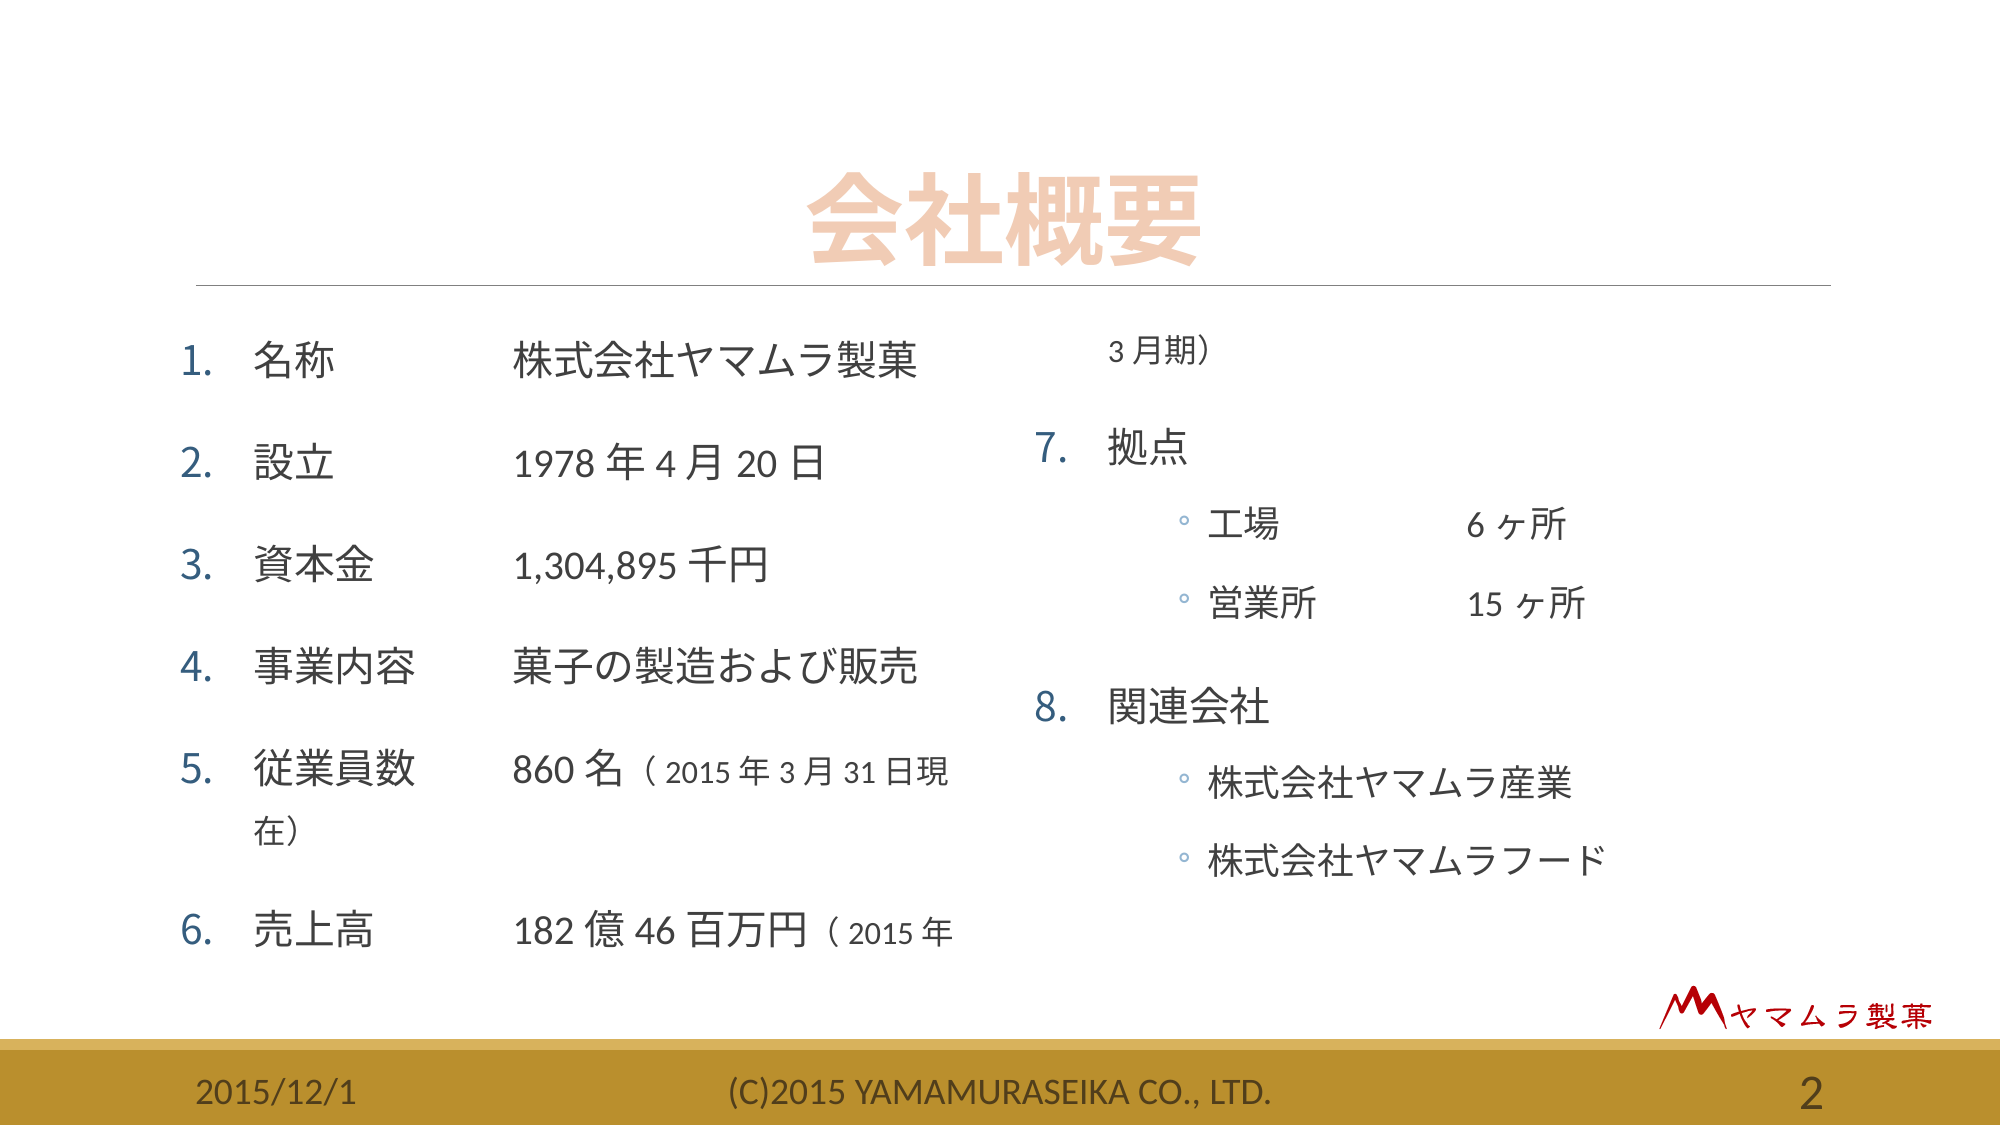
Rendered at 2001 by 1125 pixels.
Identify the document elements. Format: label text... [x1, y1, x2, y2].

list 名称 株式会社ヤマムラ製菓 設立 1978年4月20日 資本金 1,304,895千円 事業内容 菓子の製造および販売 従業員数 860名（2015年3月31日現在） 売上高 182億46百万円（2015年3月期） 拠点 工場 6ヶ所 営業所 15ヶ所 関連会社 株式会社ヤマムラ産業 株式会社ヤマムラフード [180, 302, 1830, 963]
title 会社概要 [180, 47, 1830, 285]
footer (c)2015 YAMAMURASEIKA CO., LTD. [604, 1059, 1396, 1120]
picture [1656, 984, 1932, 1030]
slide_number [180, 1059, 586, 1120]
slide_number 2 [1624, 1059, 1840, 1120]
